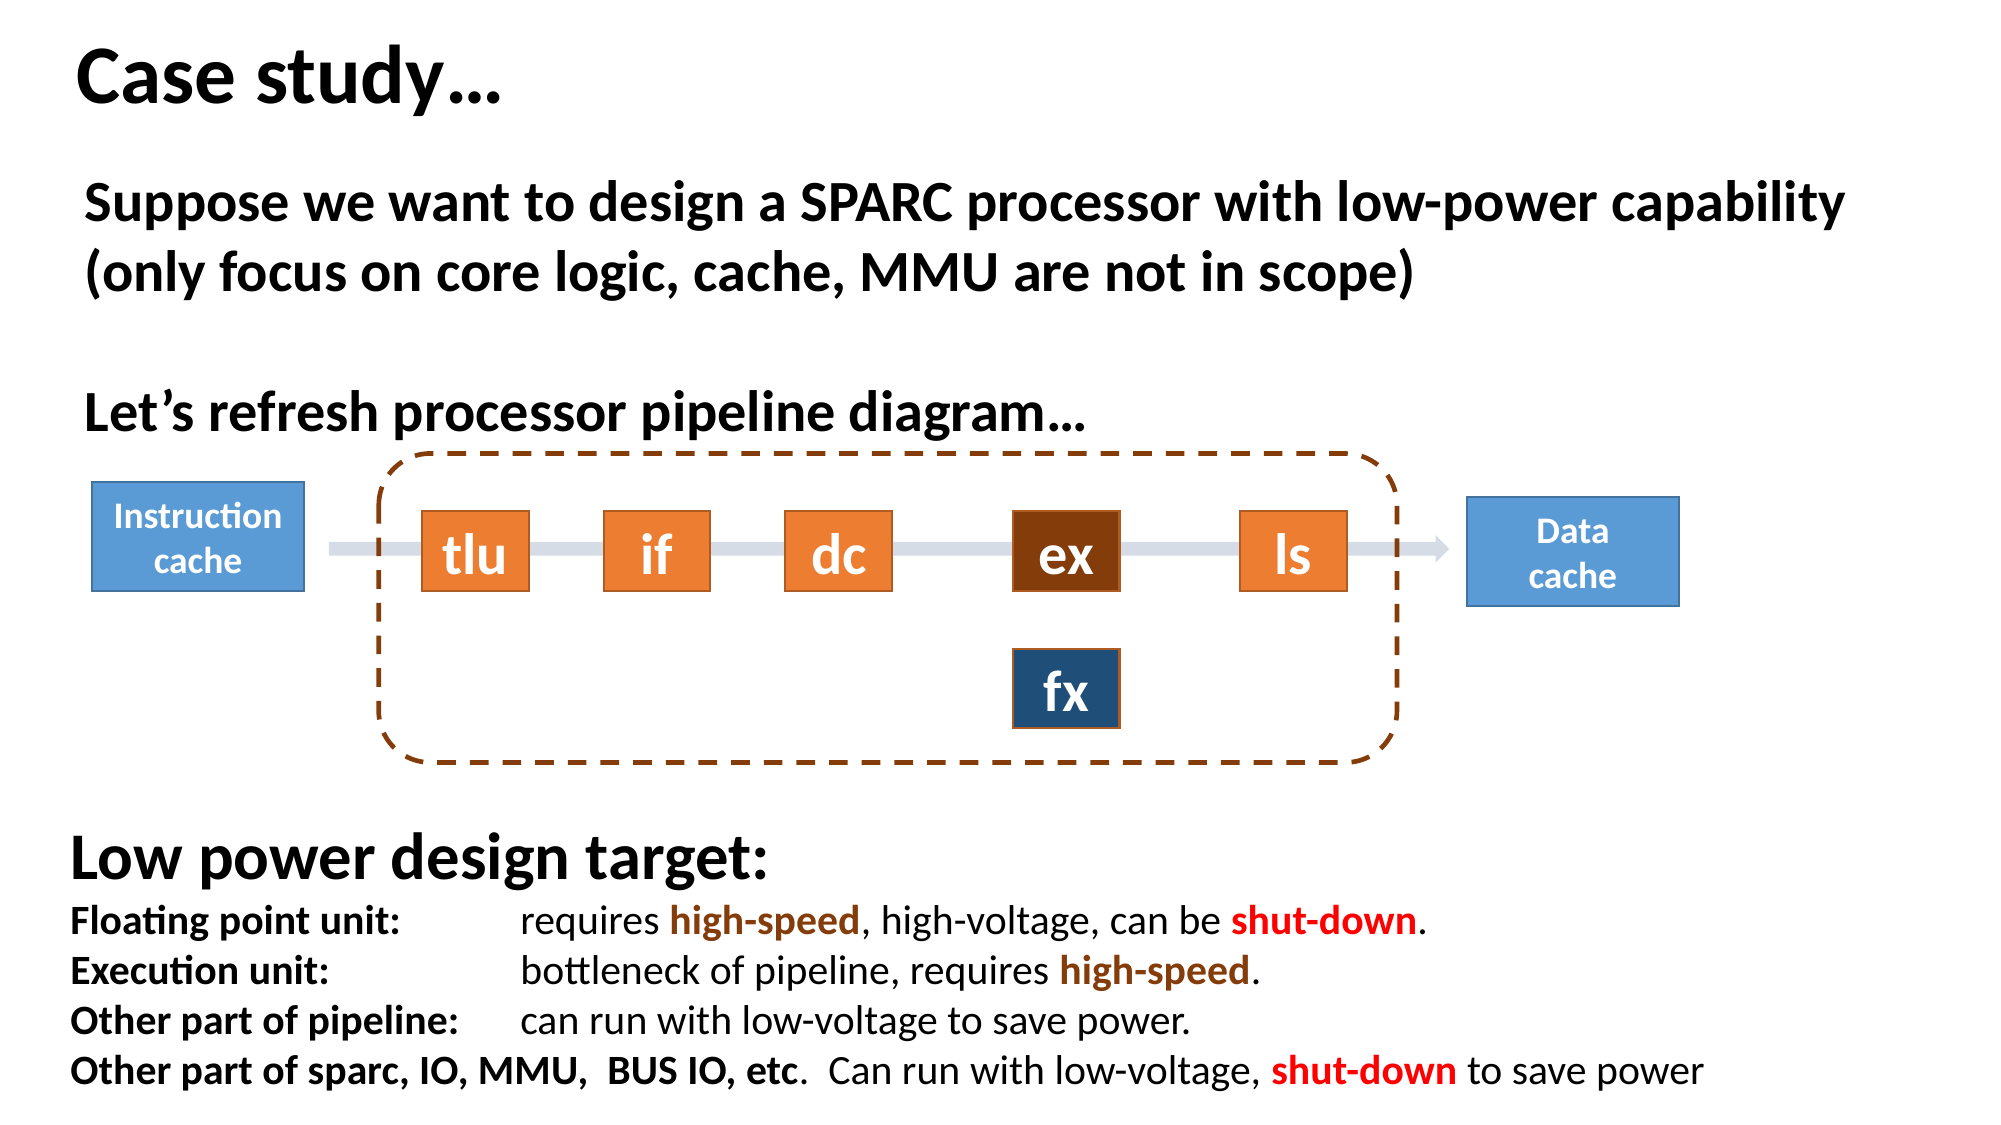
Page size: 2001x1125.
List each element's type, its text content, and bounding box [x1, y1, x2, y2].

text_box Instruction cache [91, 481, 305, 592]
text_box [377, 452, 1398, 764]
text_box Suppose we want to design a SPARC processor with low-power capability (only focus on core logic, cache, MMU are not in scope) Let’s refresh processor pipeline diagram… [70, 155, 1862, 451]
text_box Case study… [61, 12, 520, 128]
text_box [327, 540, 378, 557]
text_box Low power design target: Floating point unit: requires high-speed, high-voltage, can be shut-down. Execution unit: bottleneck of pipeline, requires high-speed. Other part of pipeline: can run with low-voltage to save power. Other part of sparc, IO, MMU, BUS IO, etc. Can run with low-voltage, shut-down to save power [55, 805, 1720, 1101]
text_box Data cache [1466, 496, 1680, 607]
text_box [1397, 532, 1451, 565]
